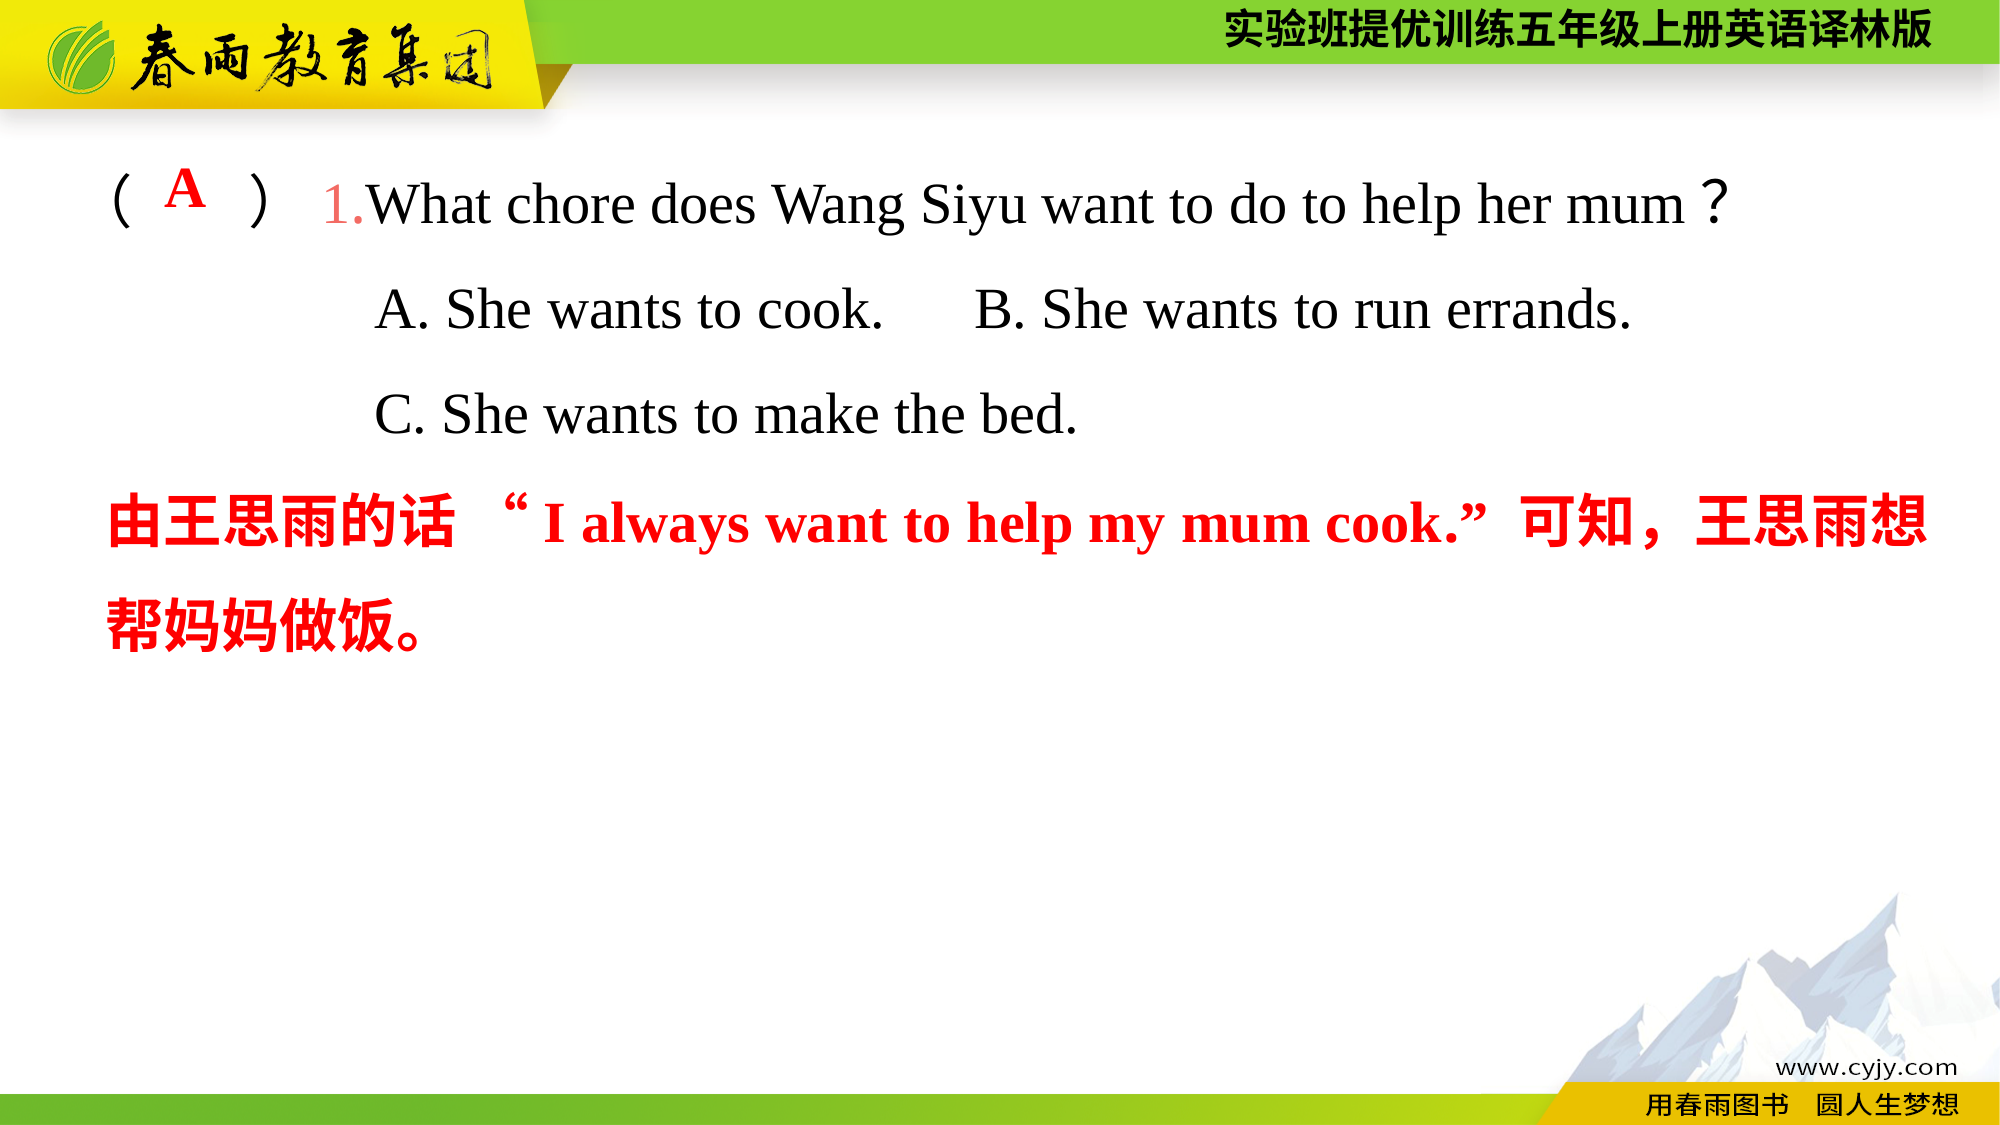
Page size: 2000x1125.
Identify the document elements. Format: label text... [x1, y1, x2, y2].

picture [0, 0, 2000, 1125]
text_box 由王思雨的话 “I always want to help my mum cook.” 可知，王思雨想帮妈妈做饭。 [90, 442, 1944, 667]
text_box A [149, 141, 222, 227]
list （ ）1.What chore does Wang Siyu want to do to help her mum？ A. She wants to cook. B. She wants to run errands. C. She wants to make the bed. [59, 122, 1944, 443]
